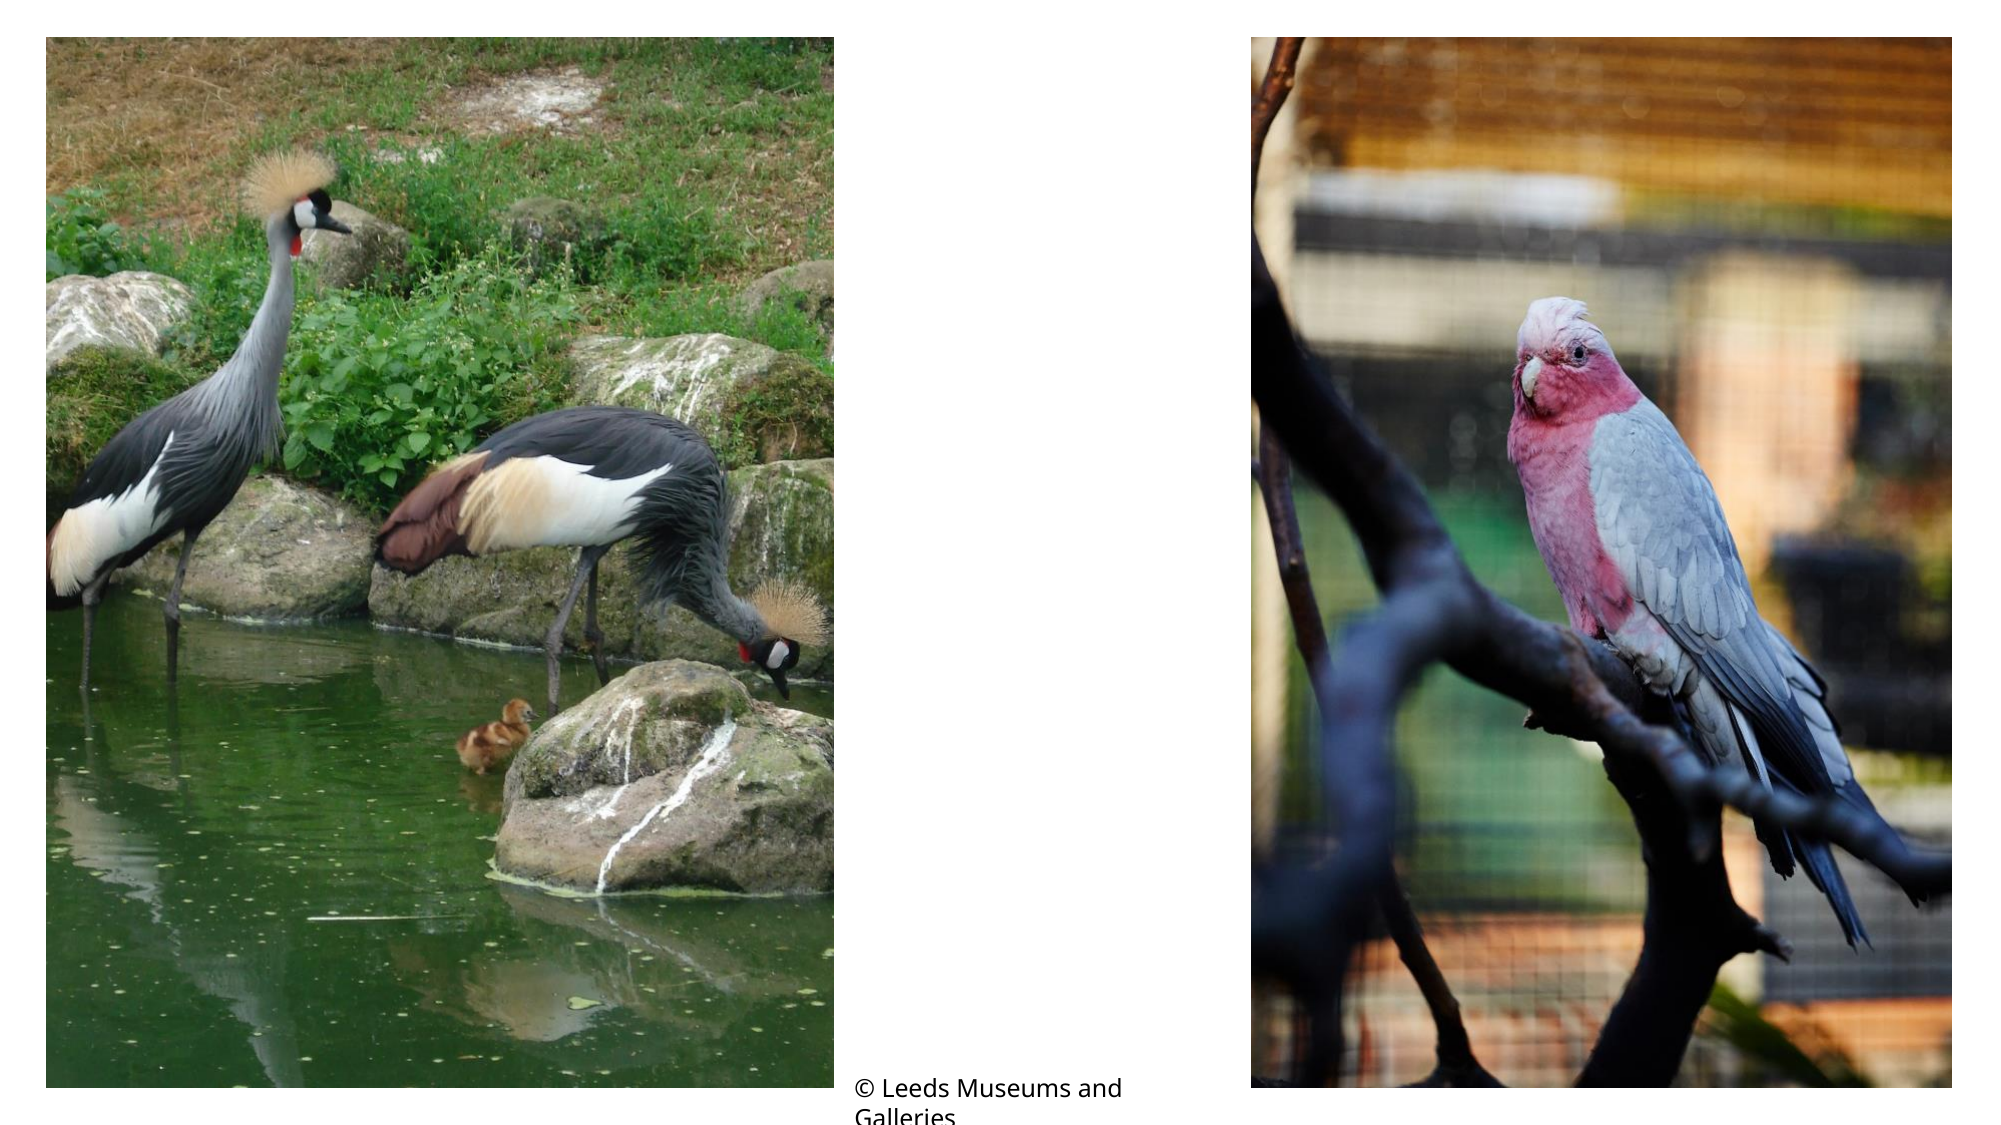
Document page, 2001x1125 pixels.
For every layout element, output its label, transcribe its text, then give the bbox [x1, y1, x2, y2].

picture [1251, 37, 1952, 1088]
text_box © Leeds Museums and Galleries [839, 1064, 1246, 1125]
picture [46, 37, 834, 1088]
